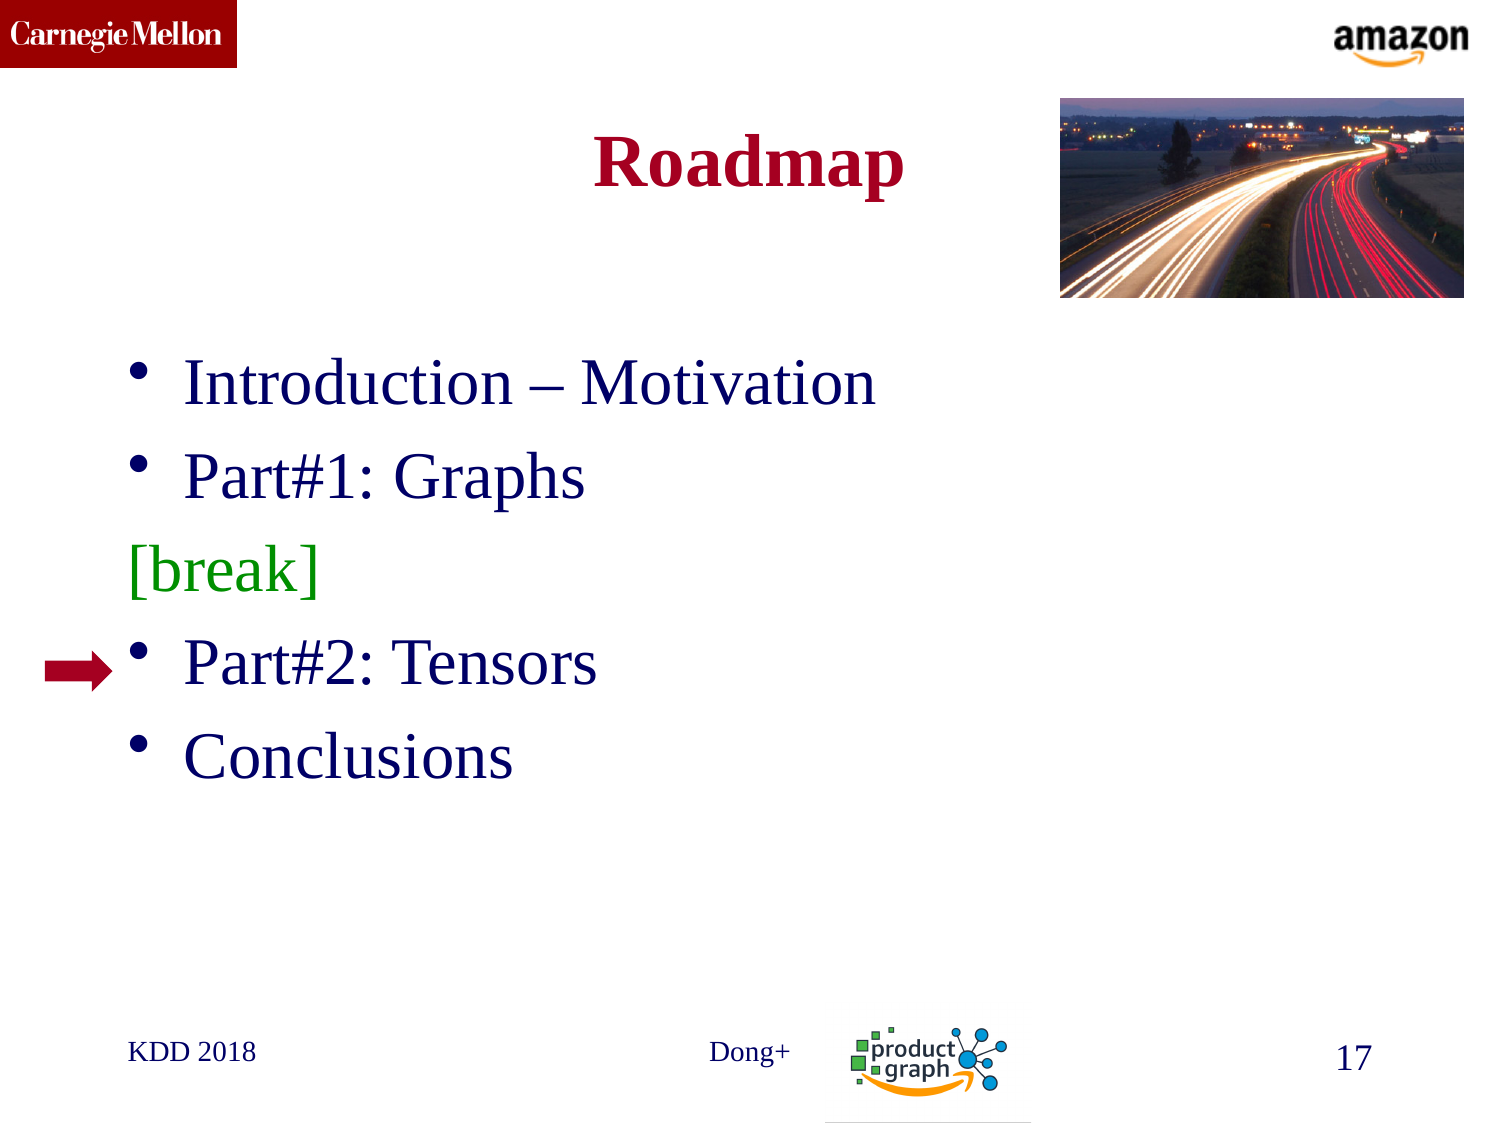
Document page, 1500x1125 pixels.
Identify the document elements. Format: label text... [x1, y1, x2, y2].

picture [1322, 4, 1484, 88]
picture [0, 0, 237, 68]
list Introduction – Motivation Part#1: Graphs [break] Part#2: Tensors Conclusions [112, 237, 1388, 1001]
slide_number KDD 2018 [112, 1024, 426, 1101]
text_box [44, 650, 113, 692]
slide_number 17 [1074, 1024, 1388, 1101]
footer Dong+ [512, 1024, 988, 1101]
picture [1060, 98, 1464, 299]
title Roadmap [112, 99, 1058, 213]
